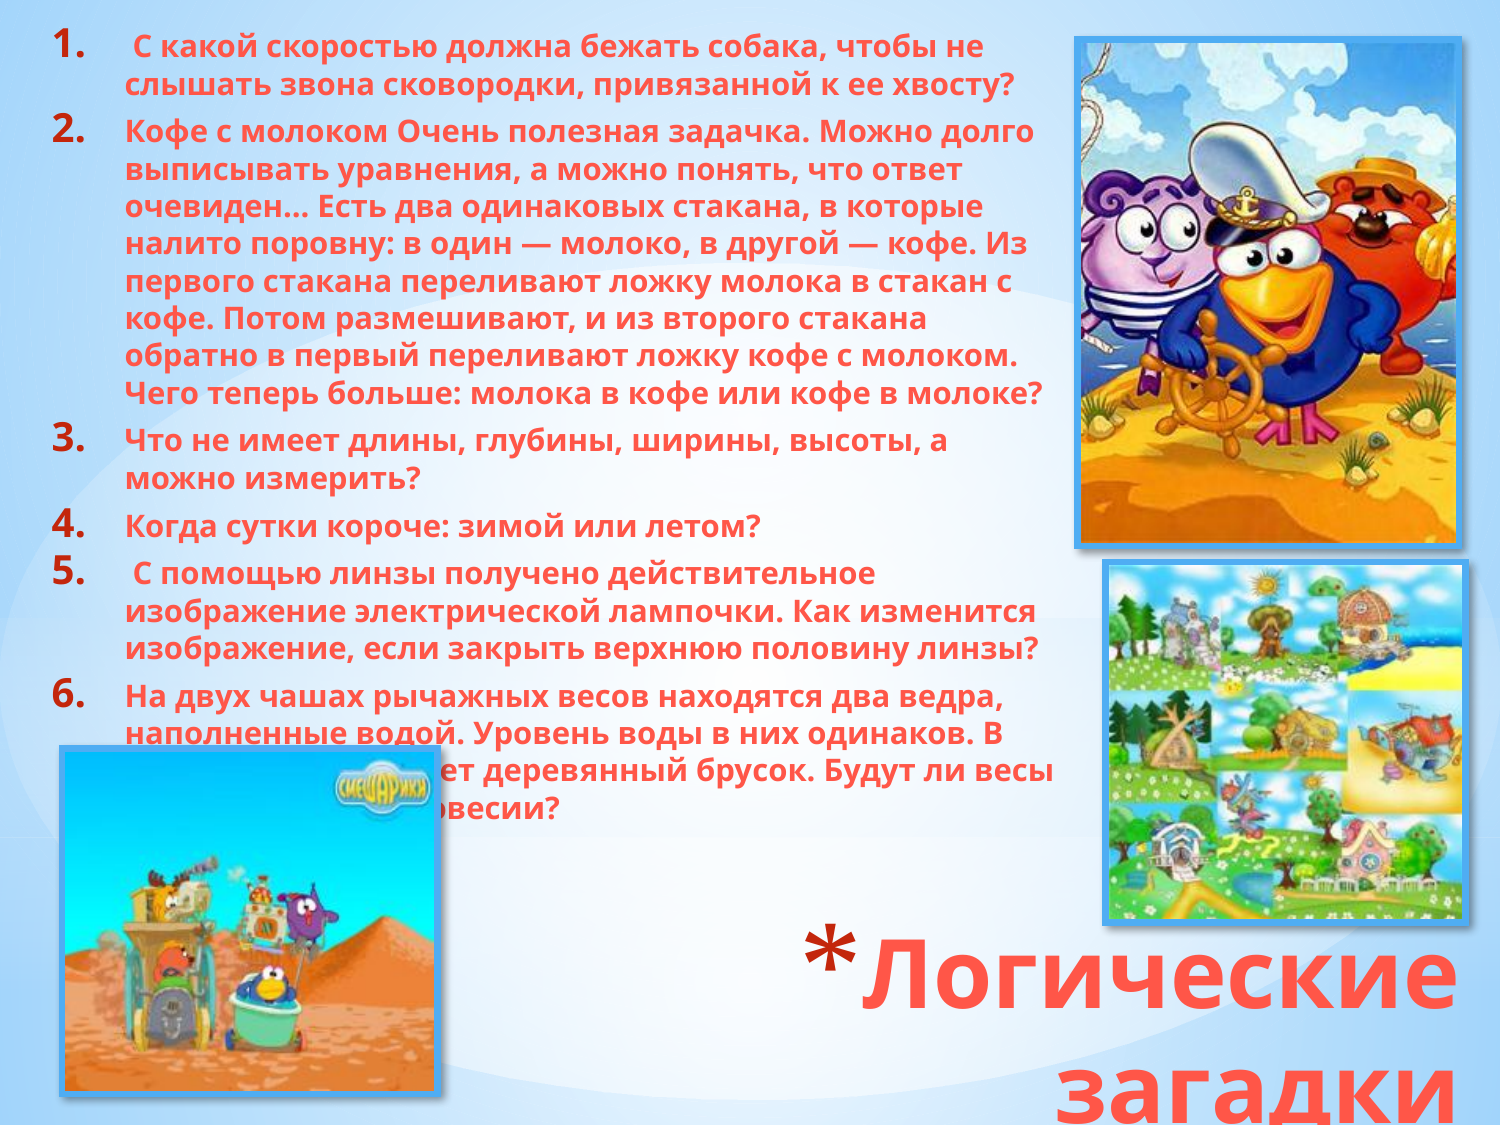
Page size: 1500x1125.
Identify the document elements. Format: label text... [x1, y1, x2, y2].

list С какой скоростью должна бежать собака, чтобы не слышать звона сковородки, привязанной к ее хвосту? Кофе с молоком Очень полезная задачка. Можно долго выписывать уравнения, а можно понять, что ответ очевиден... Есть два одинаковых стакана, в которые налито поровну: в один — молоко, в другой — кофе. Из первого стакана переливают ложку молока в стакан с кофе. Потом размешивают, и из второго стакана обратно в первый переливают ложку кофе с молоком. Чего теперь больше: молока в кофе или кофе в молоке? Что не имеет длины, глубины, ширины, высоты, а можно измерить? Когда сутки короче: зимой или летом? С помощью линзы получено действительное изображение электрической лампочки. Как изменится изображение, если закрыть верхнюю половину линзы? На двух чашах рычажных весов находятся два ведра, наполненные водой. Уровень воды в них одинаков. В одном ведре плавает деревянный брусок. Будут ли весы находиться в равновесии? [29, 18, 1080, 847]
picture [1108, 565, 1463, 920]
picture [1080, 42, 1456, 543]
title Логические загадки [451, 905, 1476, 1093]
picture [64, 759, 435, 1091]
